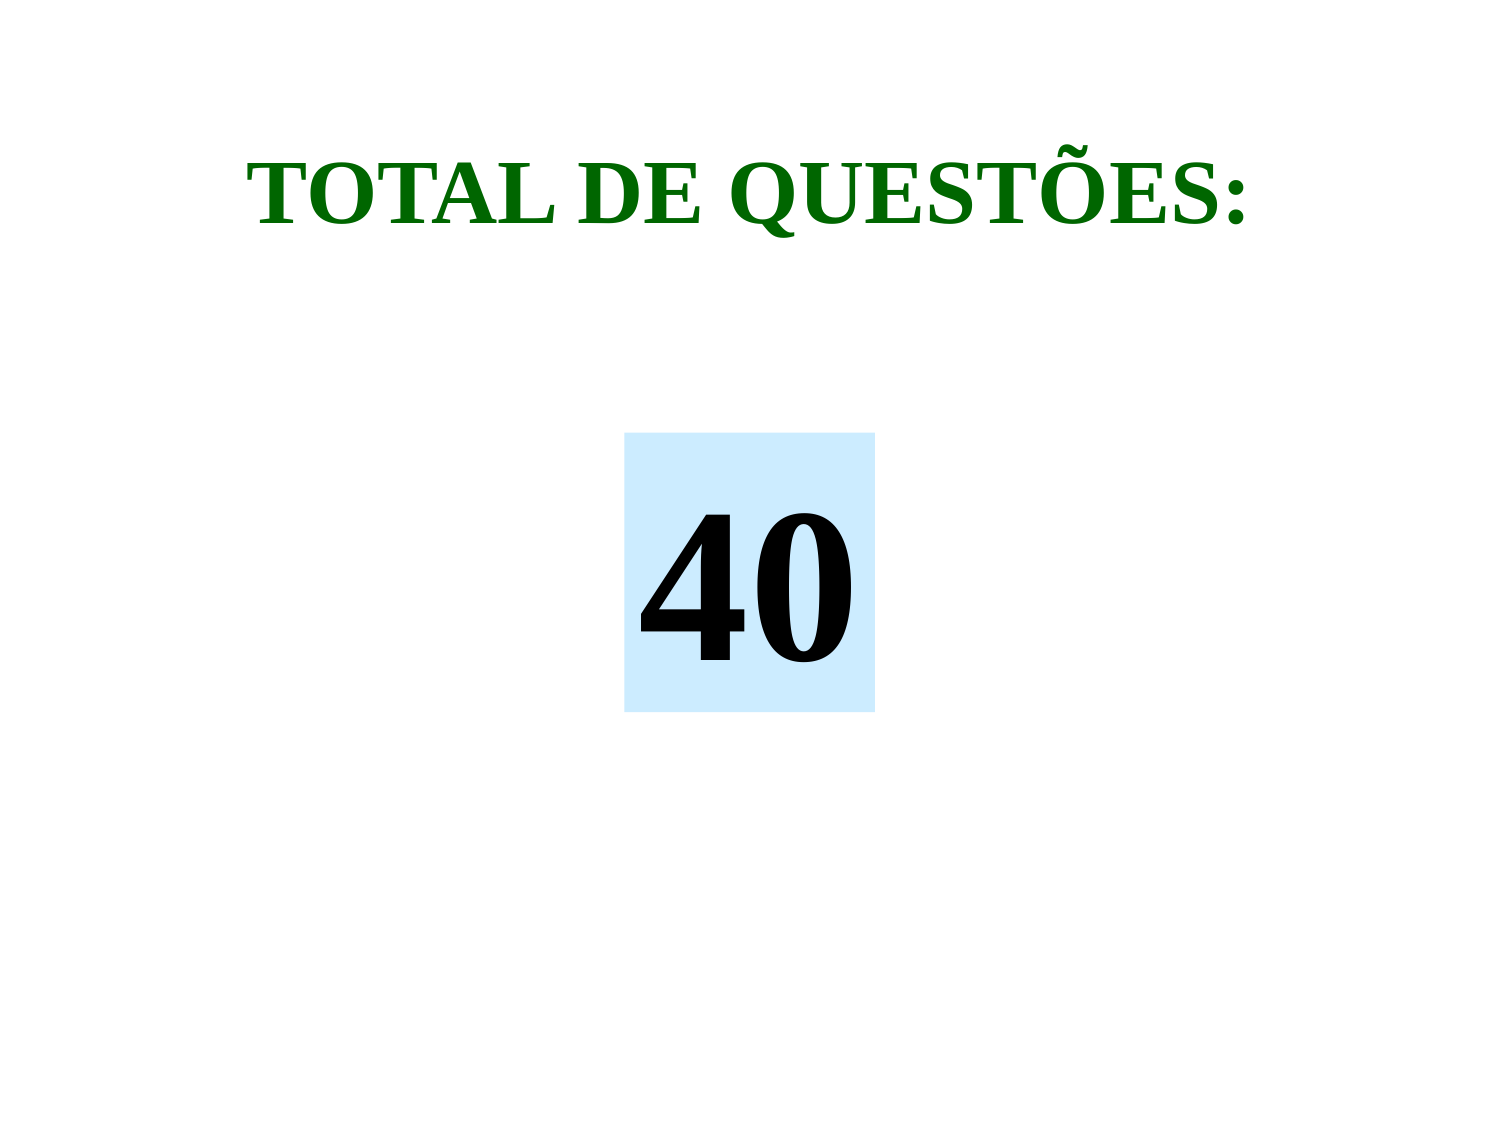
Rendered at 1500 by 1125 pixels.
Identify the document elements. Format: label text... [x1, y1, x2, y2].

text_box 40 [624, 432, 875, 713]
text_box TOTAL DE QUESTÕES: [231, 124, 1268, 250]
